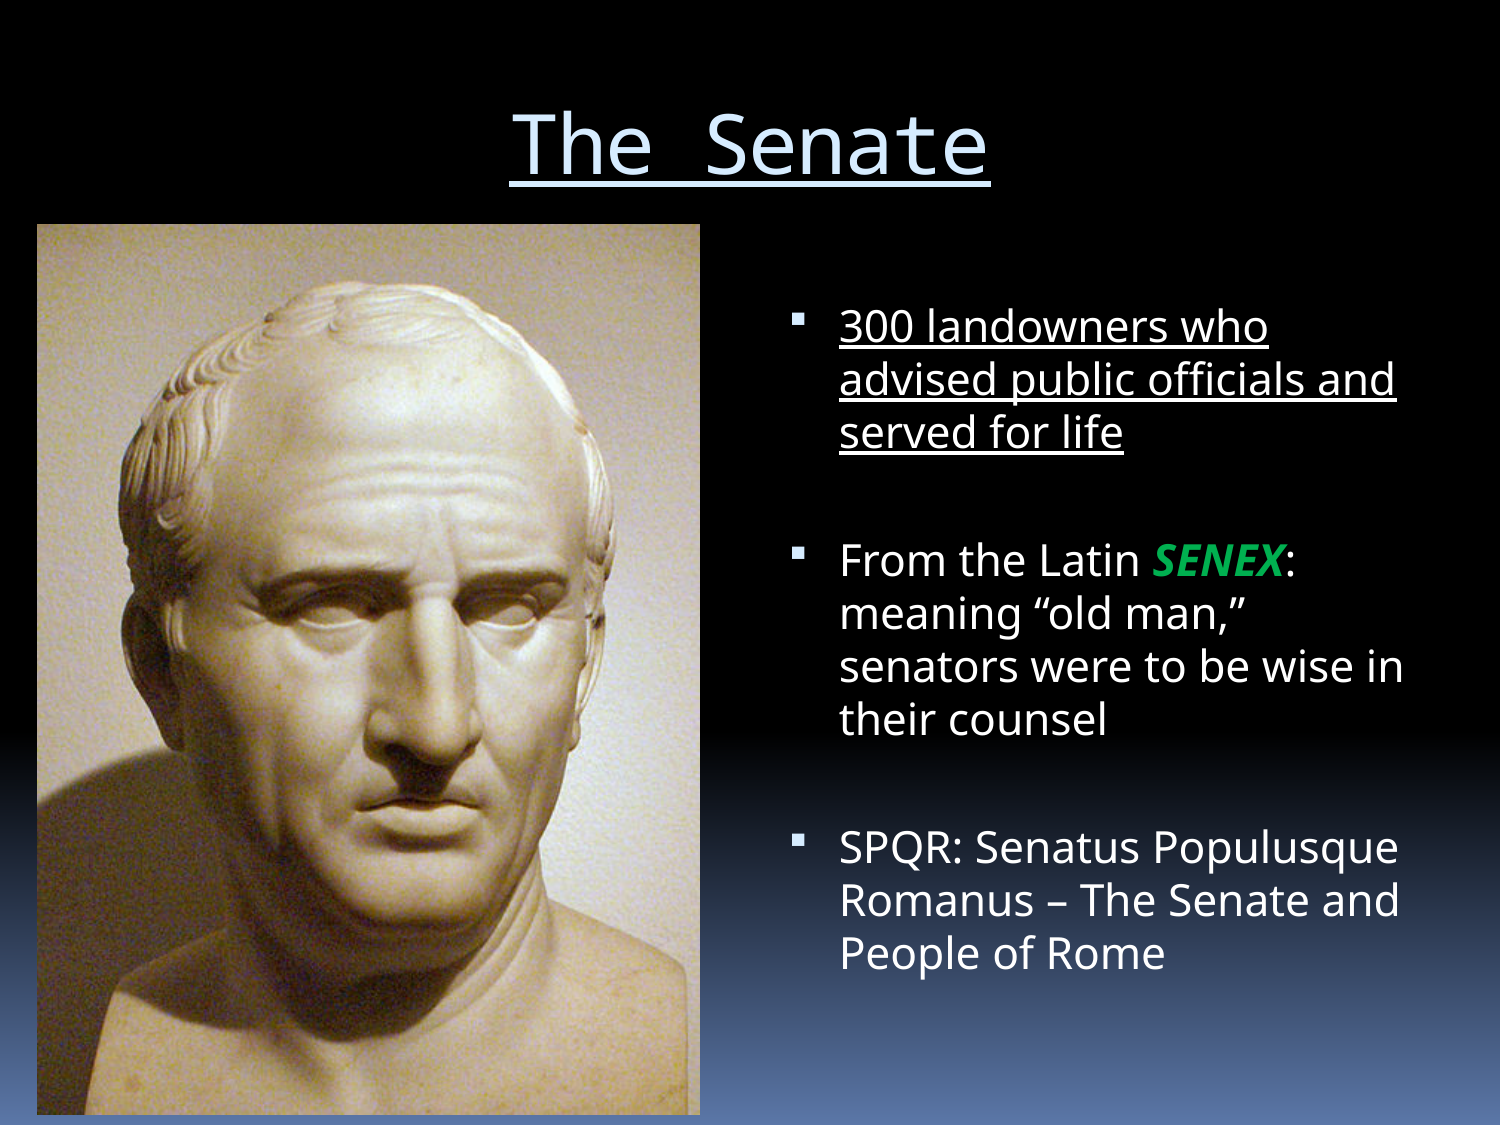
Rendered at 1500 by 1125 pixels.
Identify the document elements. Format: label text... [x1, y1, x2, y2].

list 300 landowners who advised public officials and served for life From the Latin SENEX: meaning “old man,” senators were to be wise in their counsel SPQR: Senatus Populusque Romanus – The Senate and People of Rome [763, 290, 1427, 1033]
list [36, 224, 701, 1116]
title The Senate [75, 83, 1425, 234]
